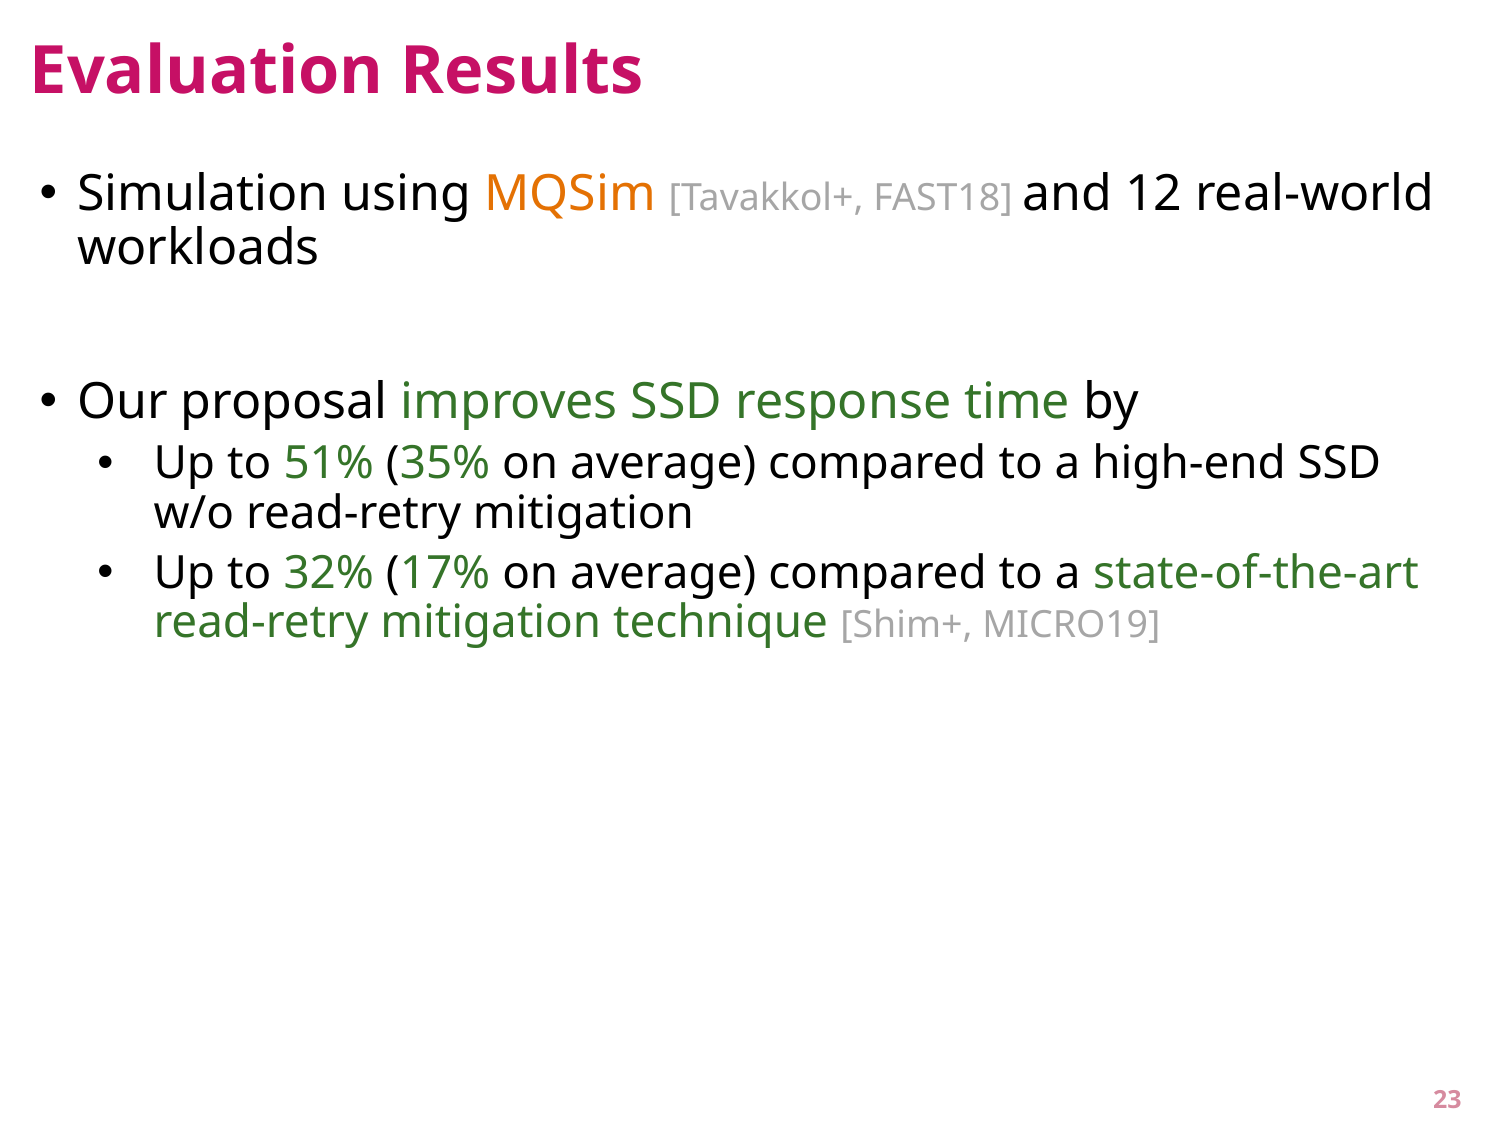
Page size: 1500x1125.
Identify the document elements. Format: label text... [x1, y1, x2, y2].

list Simulation using MQSim [Tavakkol+, FAST18] and 12 real-world workloads Our proposal improves SSD response time by Up to 51% (35% on average) compared to a high-end SSD w/o read-retry mitigation Up to 32% (17% on average) compared to a state-of-the-art read-retry mitigation technique [Shim+, MICRO19] [24, 159, 1476, 1043]
slide_number 23 [1140, 1068, 1477, 1125]
title Evaluation Results [0, 0, 1500, 133]
